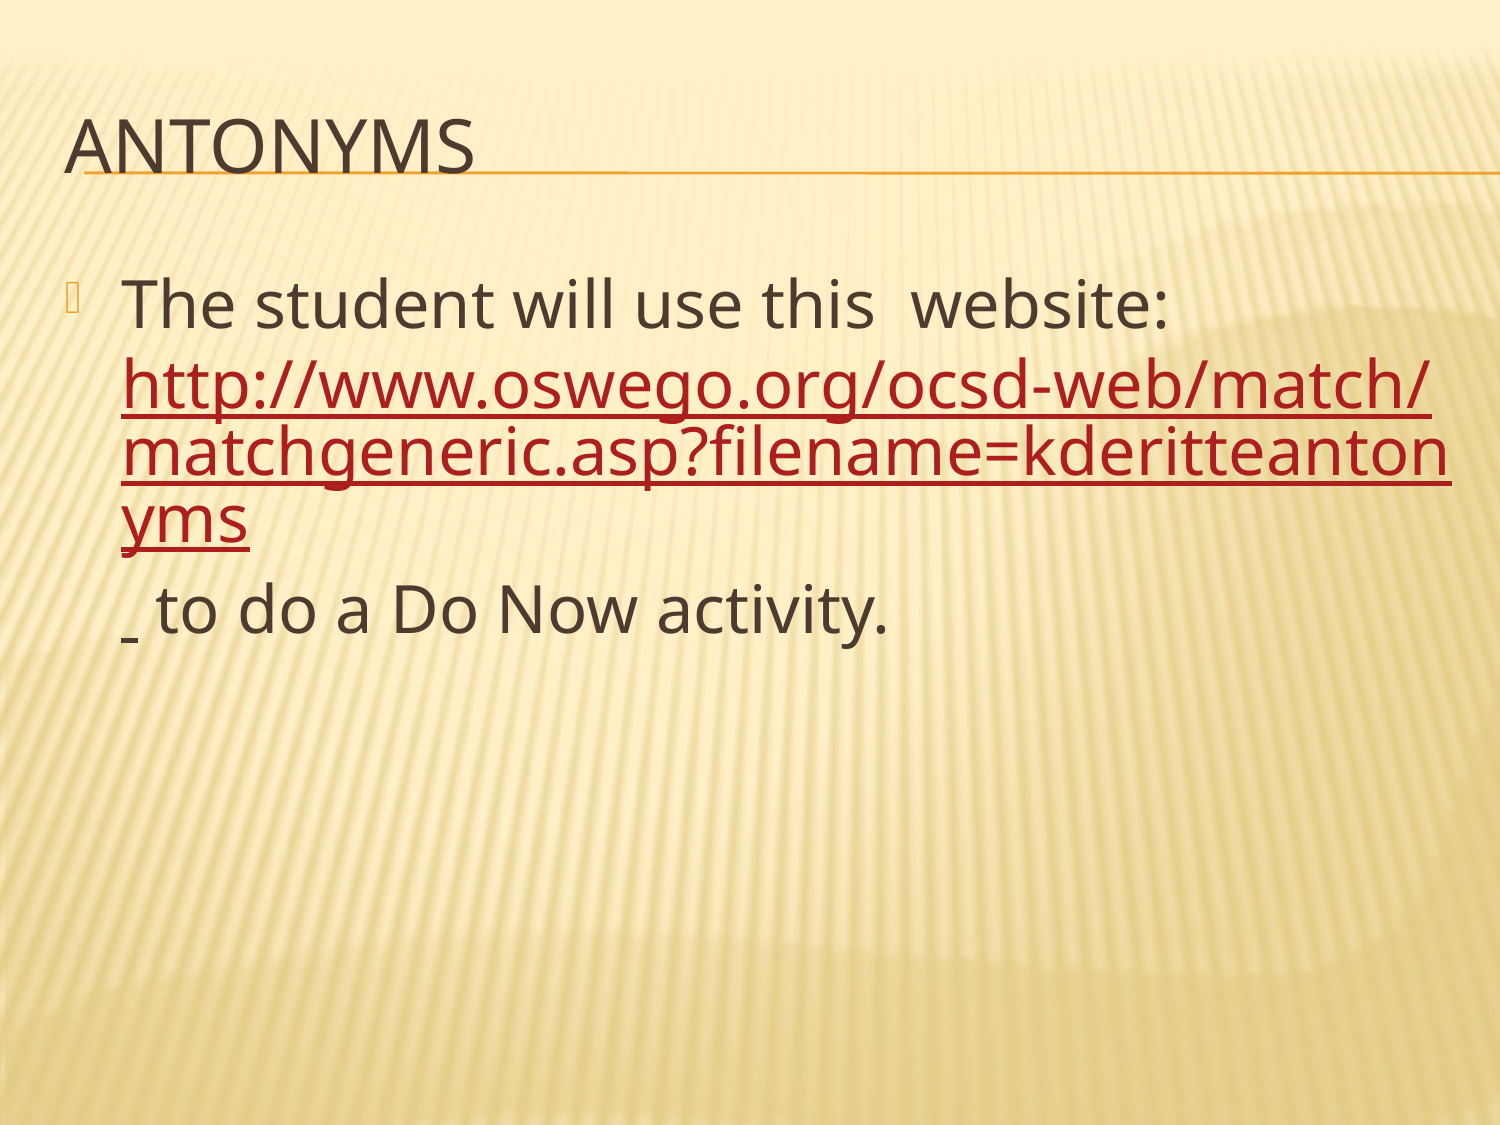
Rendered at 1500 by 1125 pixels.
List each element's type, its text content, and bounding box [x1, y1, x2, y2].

list The student will use this website: http://www.oswego.org/ocsd-web/match/matchgeneric.asp?filename=kderitteantonyms to do a Do Now activity. [50, 254, 1475, 998]
title Antonyms [50, 75, 1475, 213]
